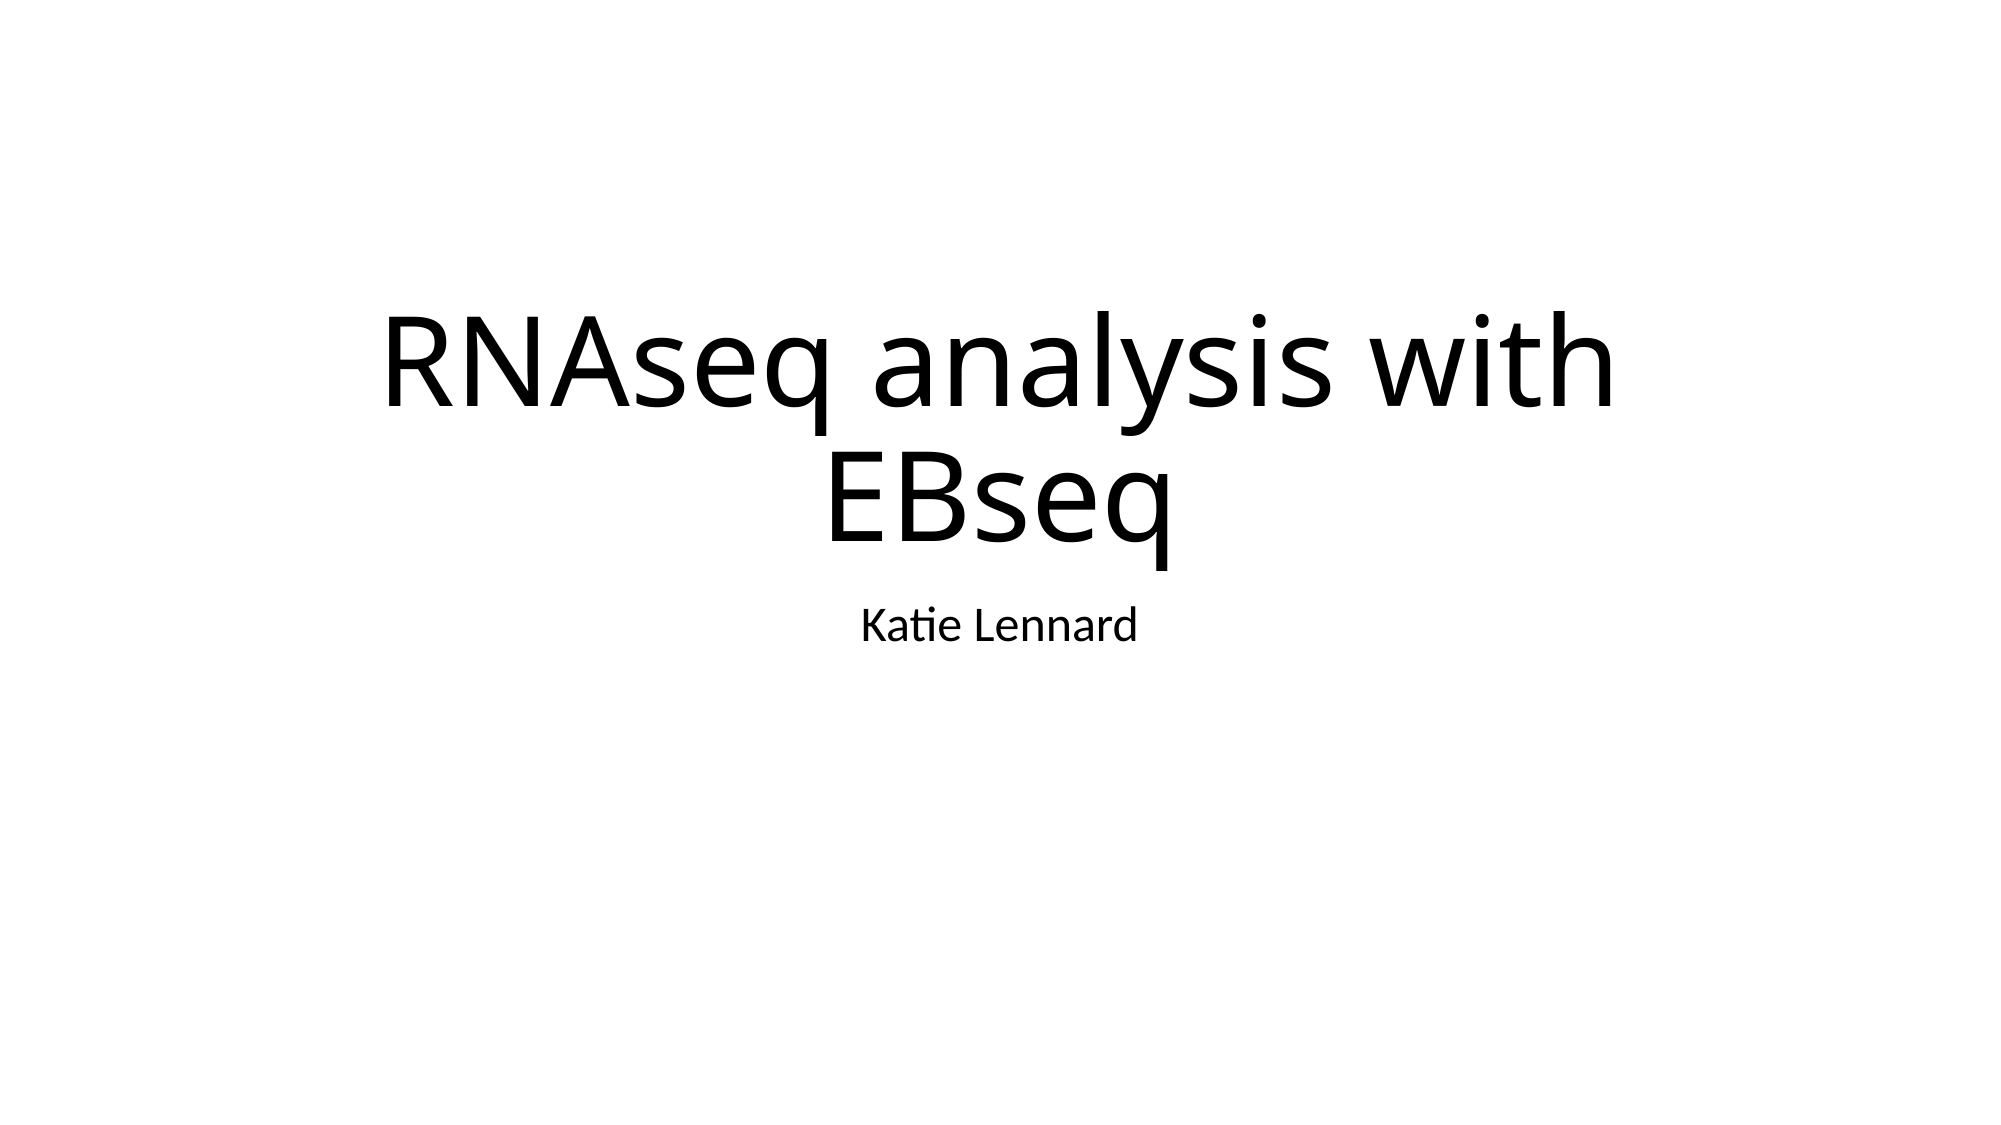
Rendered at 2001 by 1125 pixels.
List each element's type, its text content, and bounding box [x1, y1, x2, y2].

subtitle Katie Lennard [249, 590, 1750, 863]
title RNAseq analysis with EBseq [249, 184, 1750, 576]
